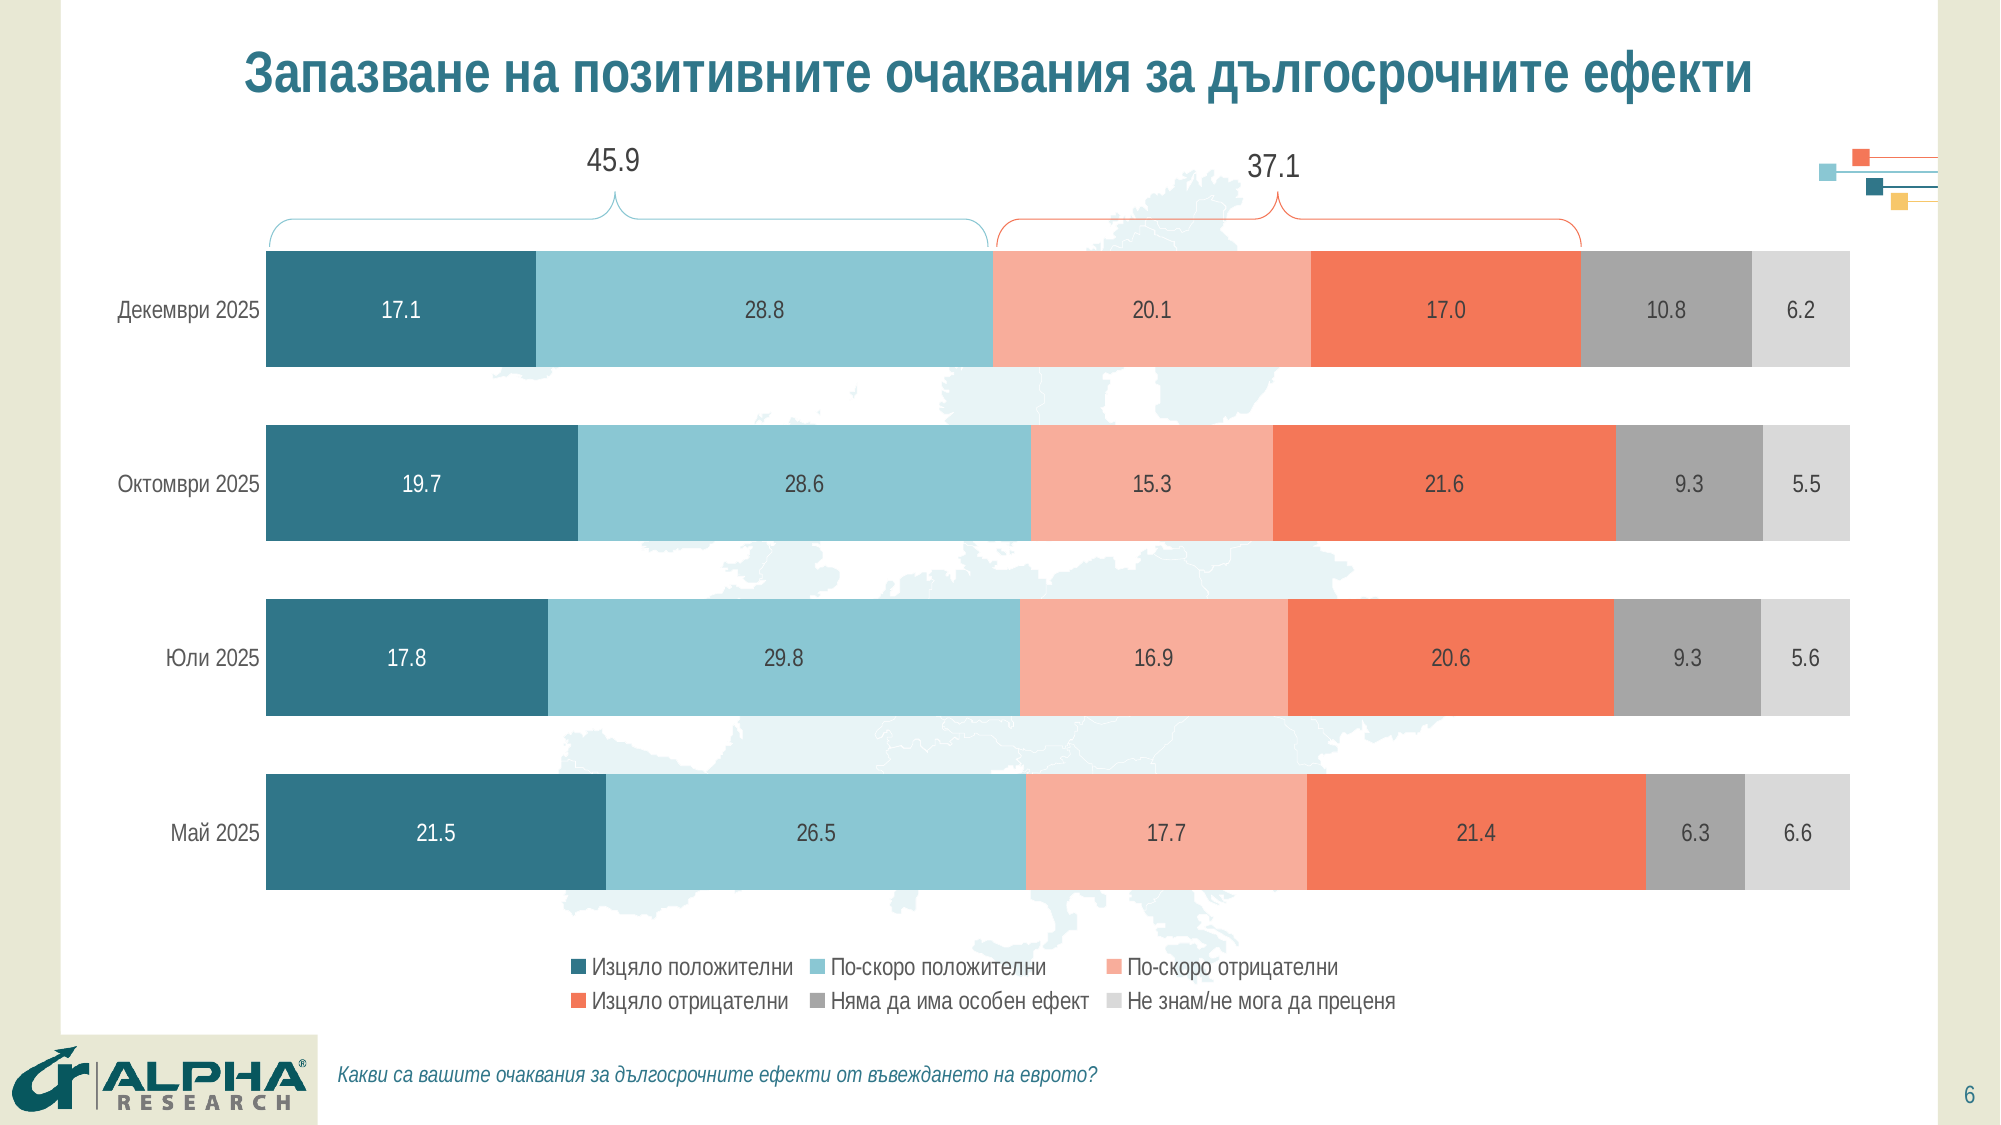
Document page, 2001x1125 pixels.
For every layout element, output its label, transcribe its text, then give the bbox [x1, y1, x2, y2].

chart [81, 205, 1887, 1021]
slide_number 6 [1923, 1063, 1991, 1124]
text_box 37.1 [1232, 137, 1316, 169]
text_box 45.9 [572, 130, 656, 169]
picture [12, 1046, 307, 1112]
list Какви са вашите очаквания за дългосрочните ефекти от въвеждането на еврото? [322, 1055, 1891, 1121]
title Запазване на позитивните очаквания за дългосрочните ефекти [75, 12, 1924, 135]
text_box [466, 169, 1501, 205]
